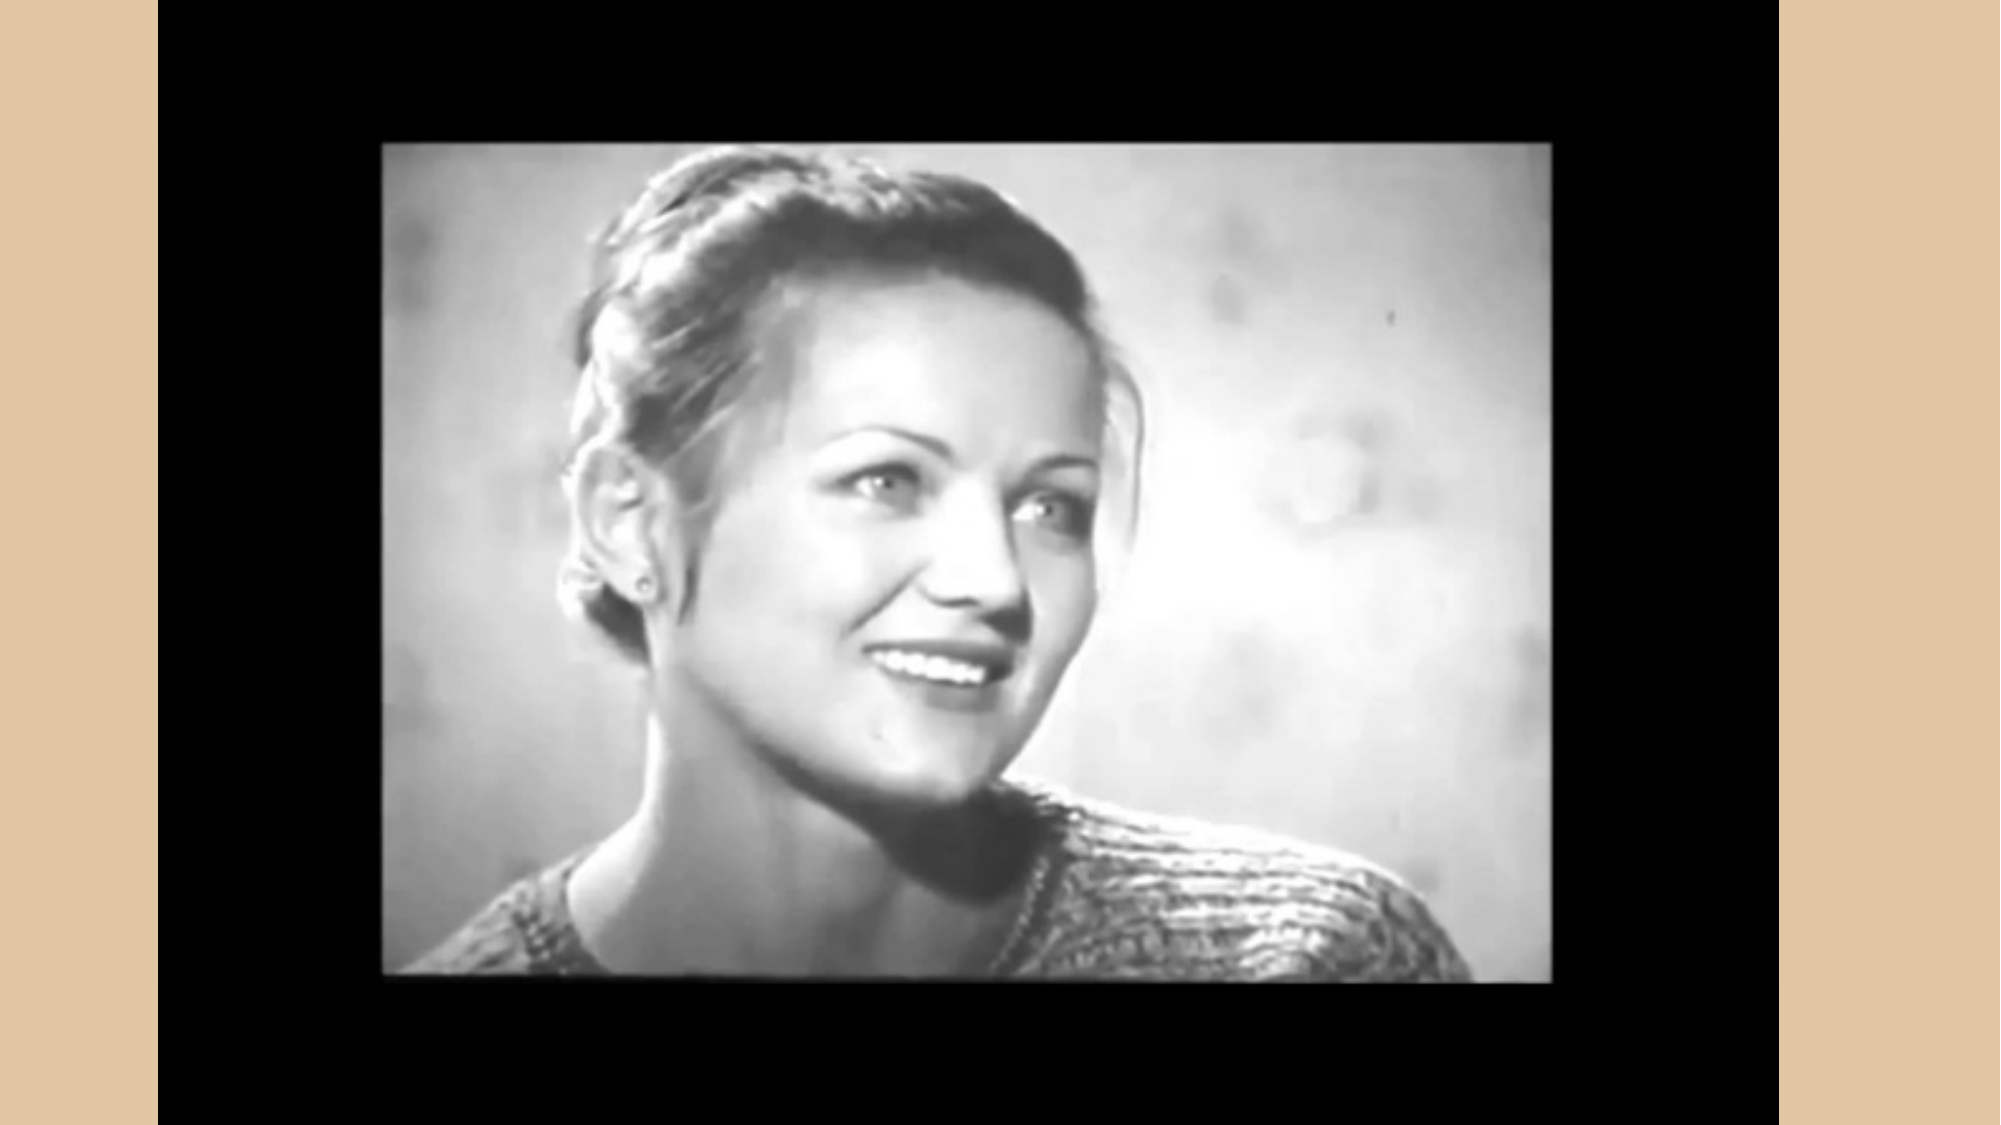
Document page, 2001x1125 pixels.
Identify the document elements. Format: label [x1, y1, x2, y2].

picture [158, 0, 1779, 1125]
